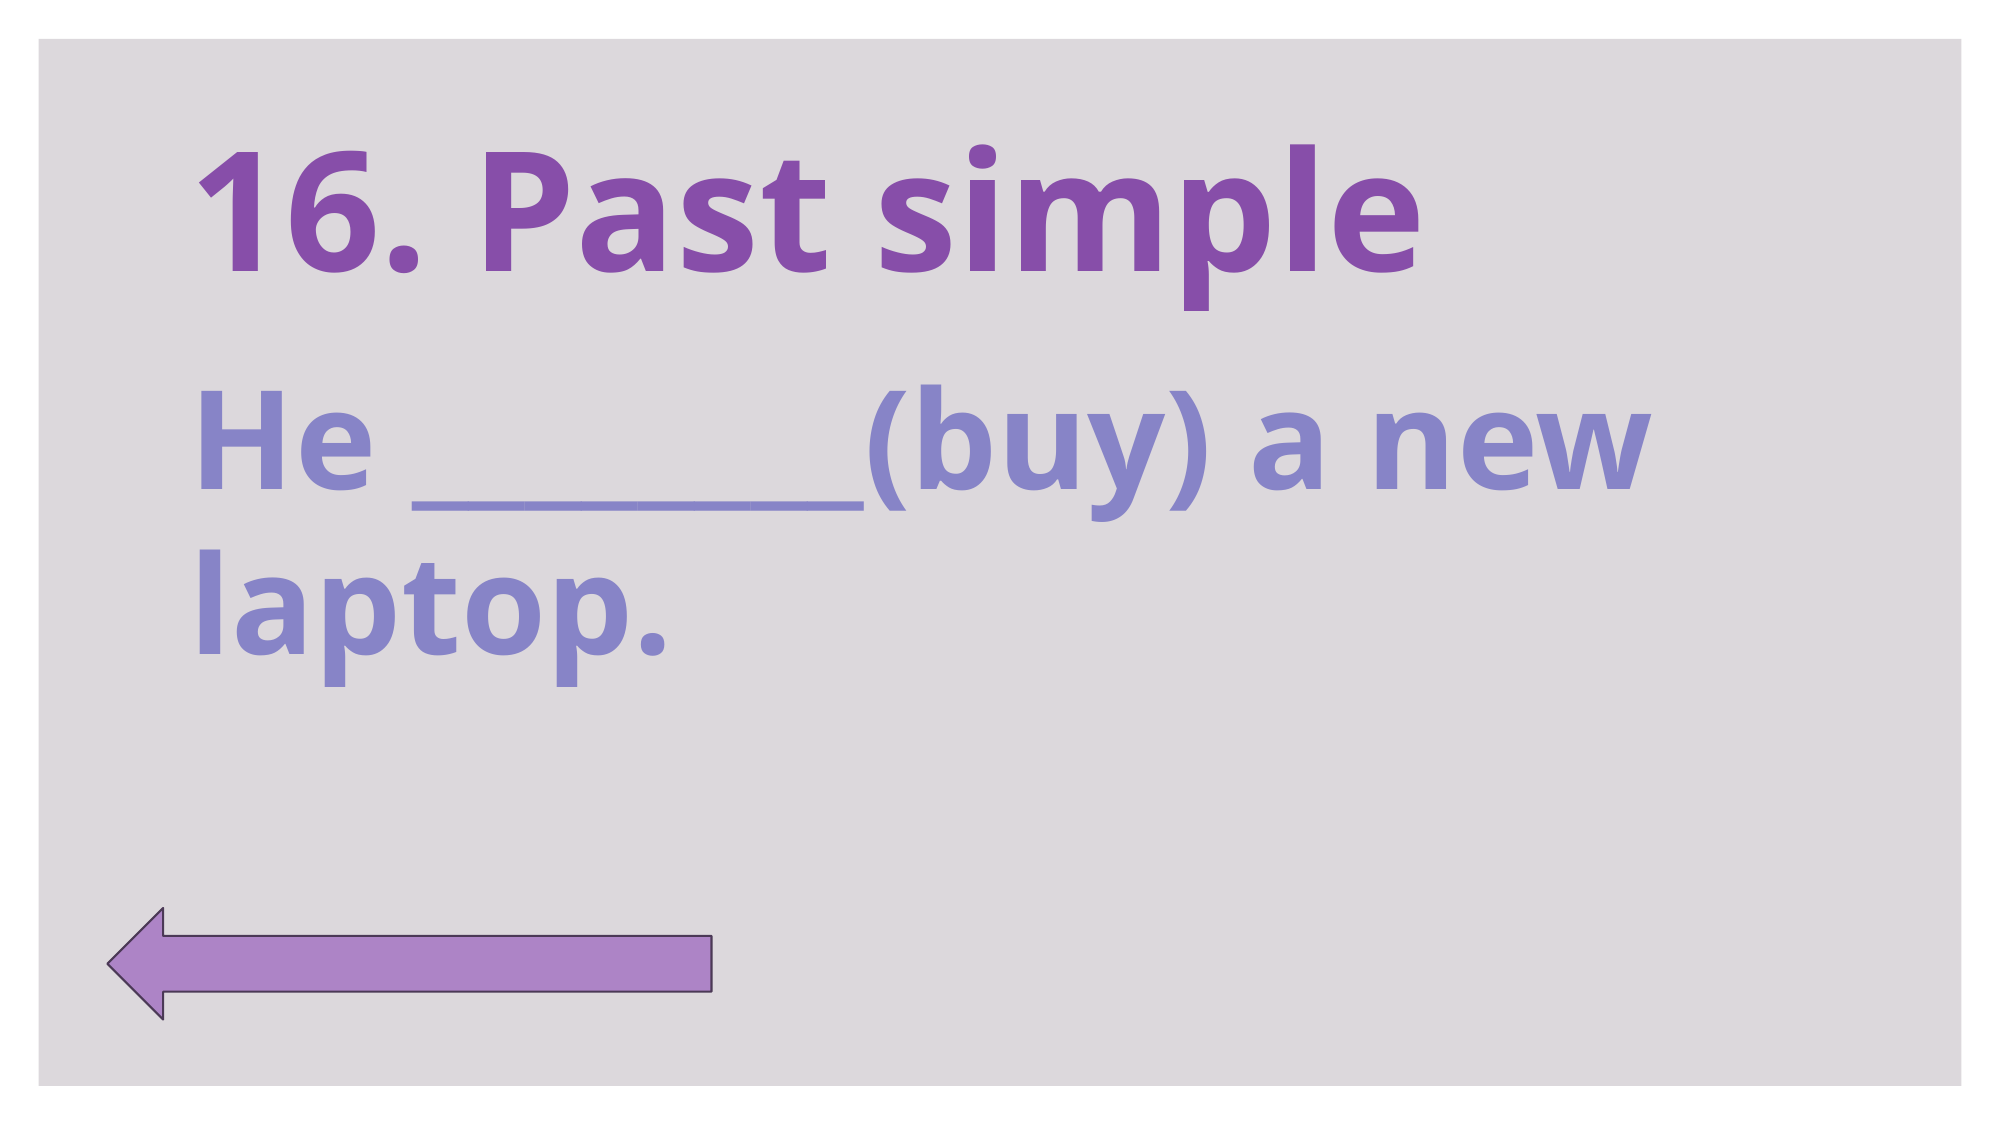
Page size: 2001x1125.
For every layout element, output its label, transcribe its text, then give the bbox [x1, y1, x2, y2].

text_box [106, 907, 713, 1021]
title 16. Past simple [174, 105, 1825, 331]
list He ________(buy) a new laptop. [174, 345, 1825, 990]
